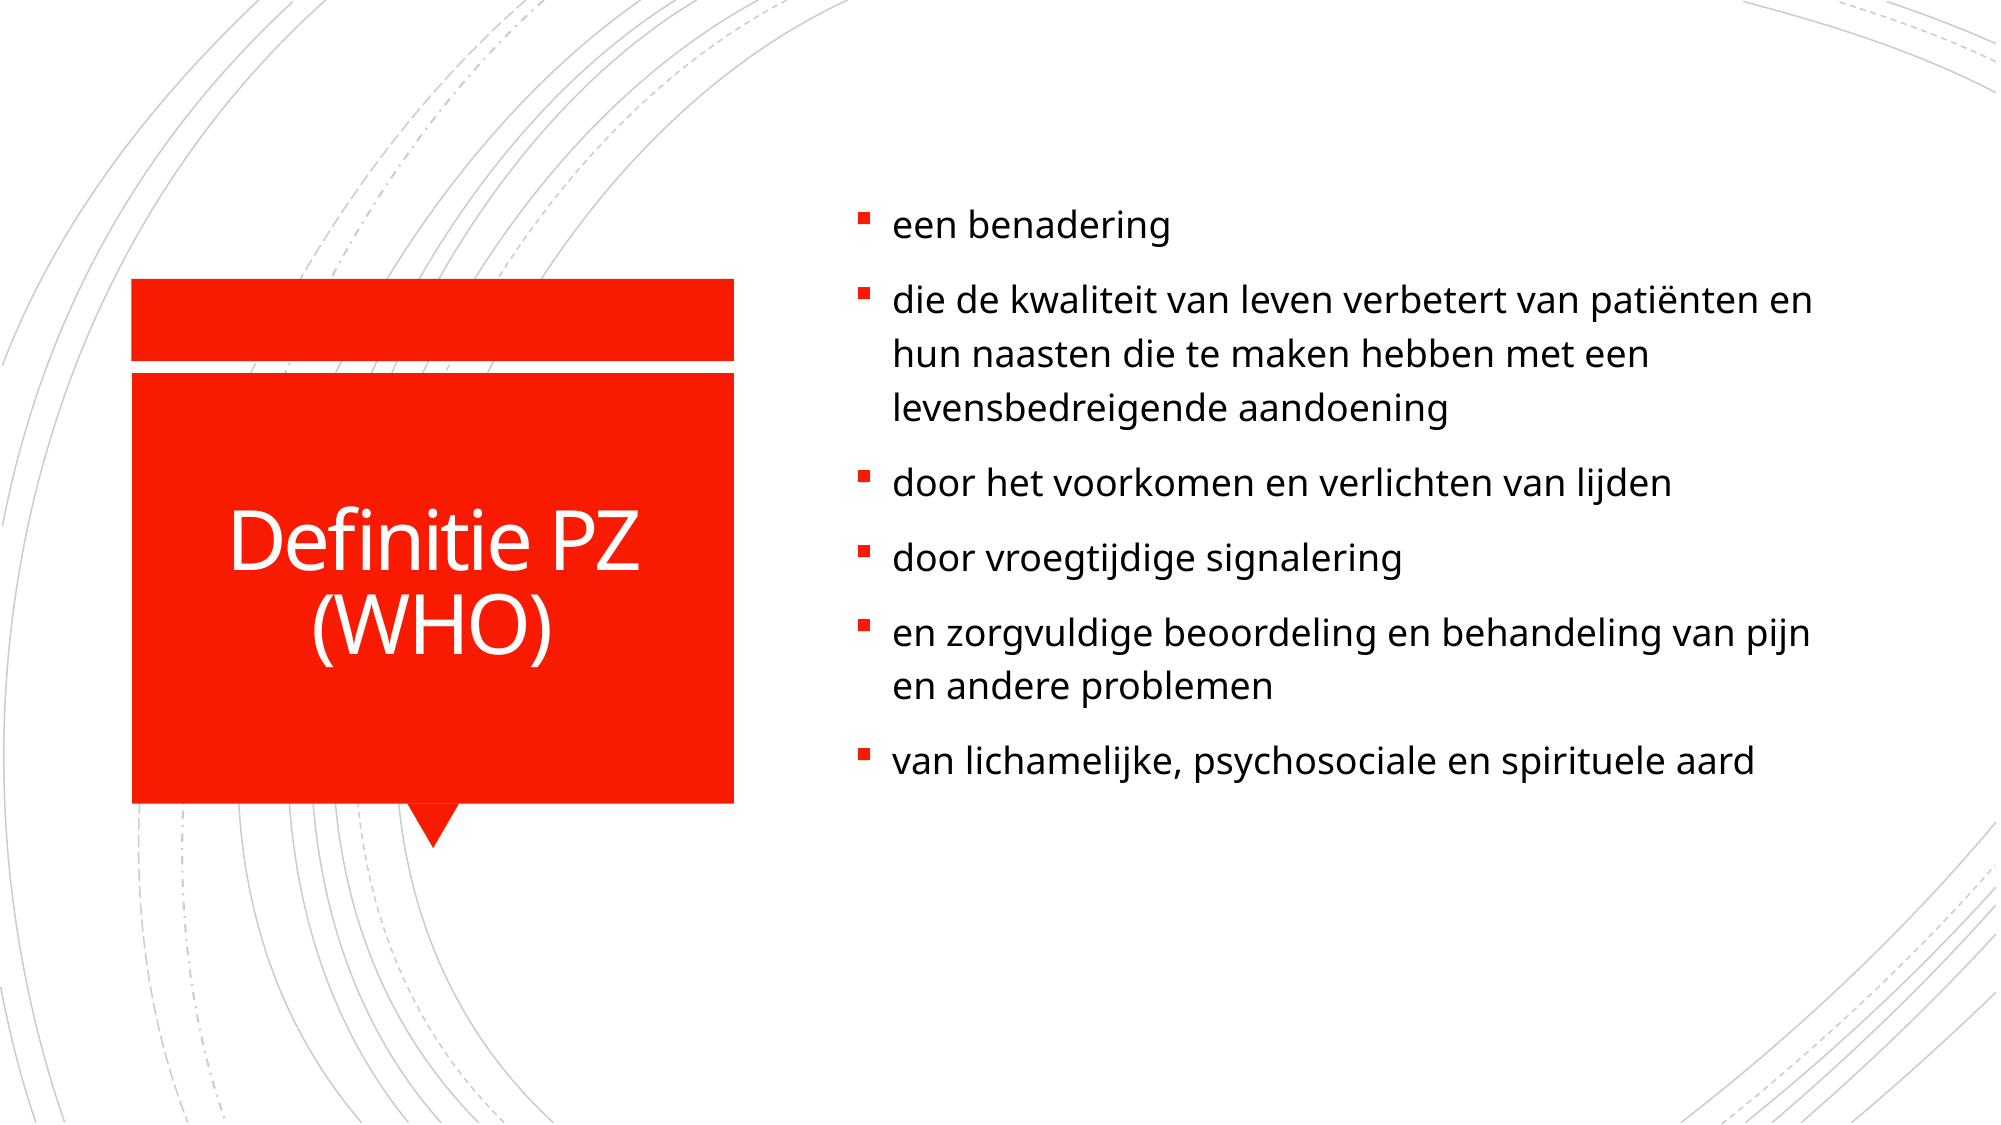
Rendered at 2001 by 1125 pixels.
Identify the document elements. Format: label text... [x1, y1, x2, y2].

list een benadering die de kwaliteit van leven verbetert van patiënten en hun naasten die te maken hebben met een levensbedreigende aandoening door het voorkomen en verlichten van lijden door vroegtijdige signalering en zorgvuldige beoordeling en behandeling van pijn en andere problemen van lichamelijke, psychosociale en spirituele aard [839, 131, 1871, 993]
title Definitie PZ (WHO) [145, 385, 720, 789]
